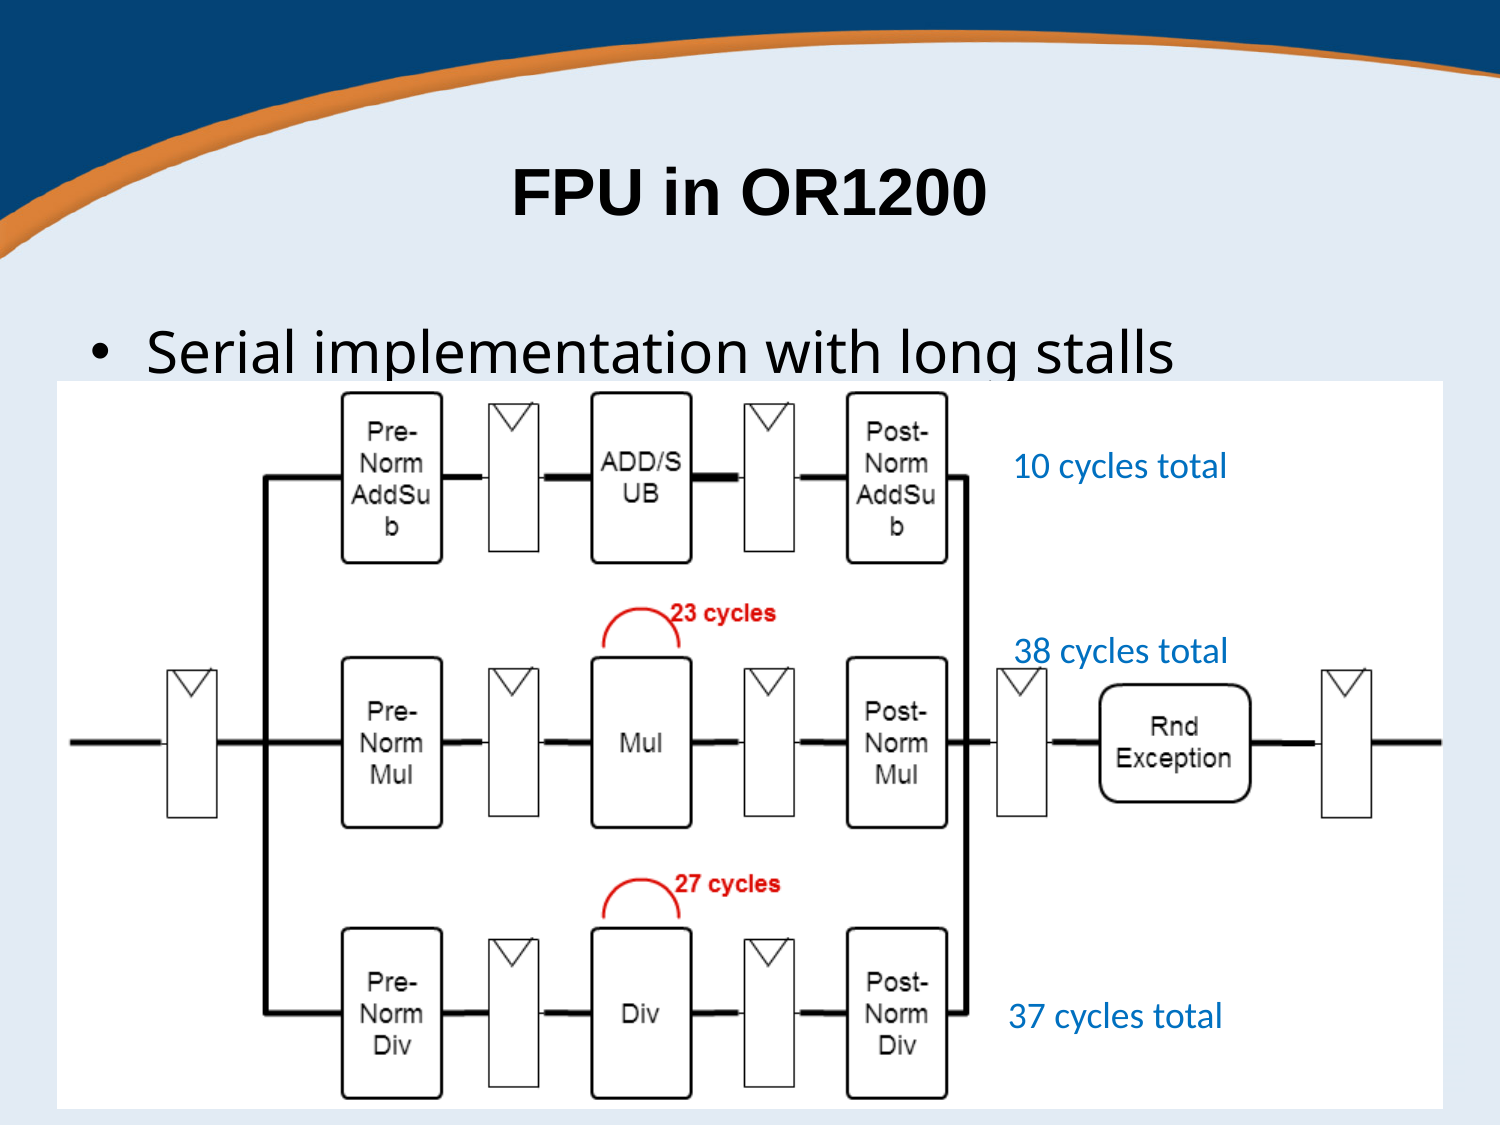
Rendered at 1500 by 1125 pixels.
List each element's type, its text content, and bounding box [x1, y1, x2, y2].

picture [0, 0, 1500, 1125]
title FPU in OR1200 [75, 95, 1425, 272]
list Serial implementation with long stalls [75, 272, 1425, 380]
